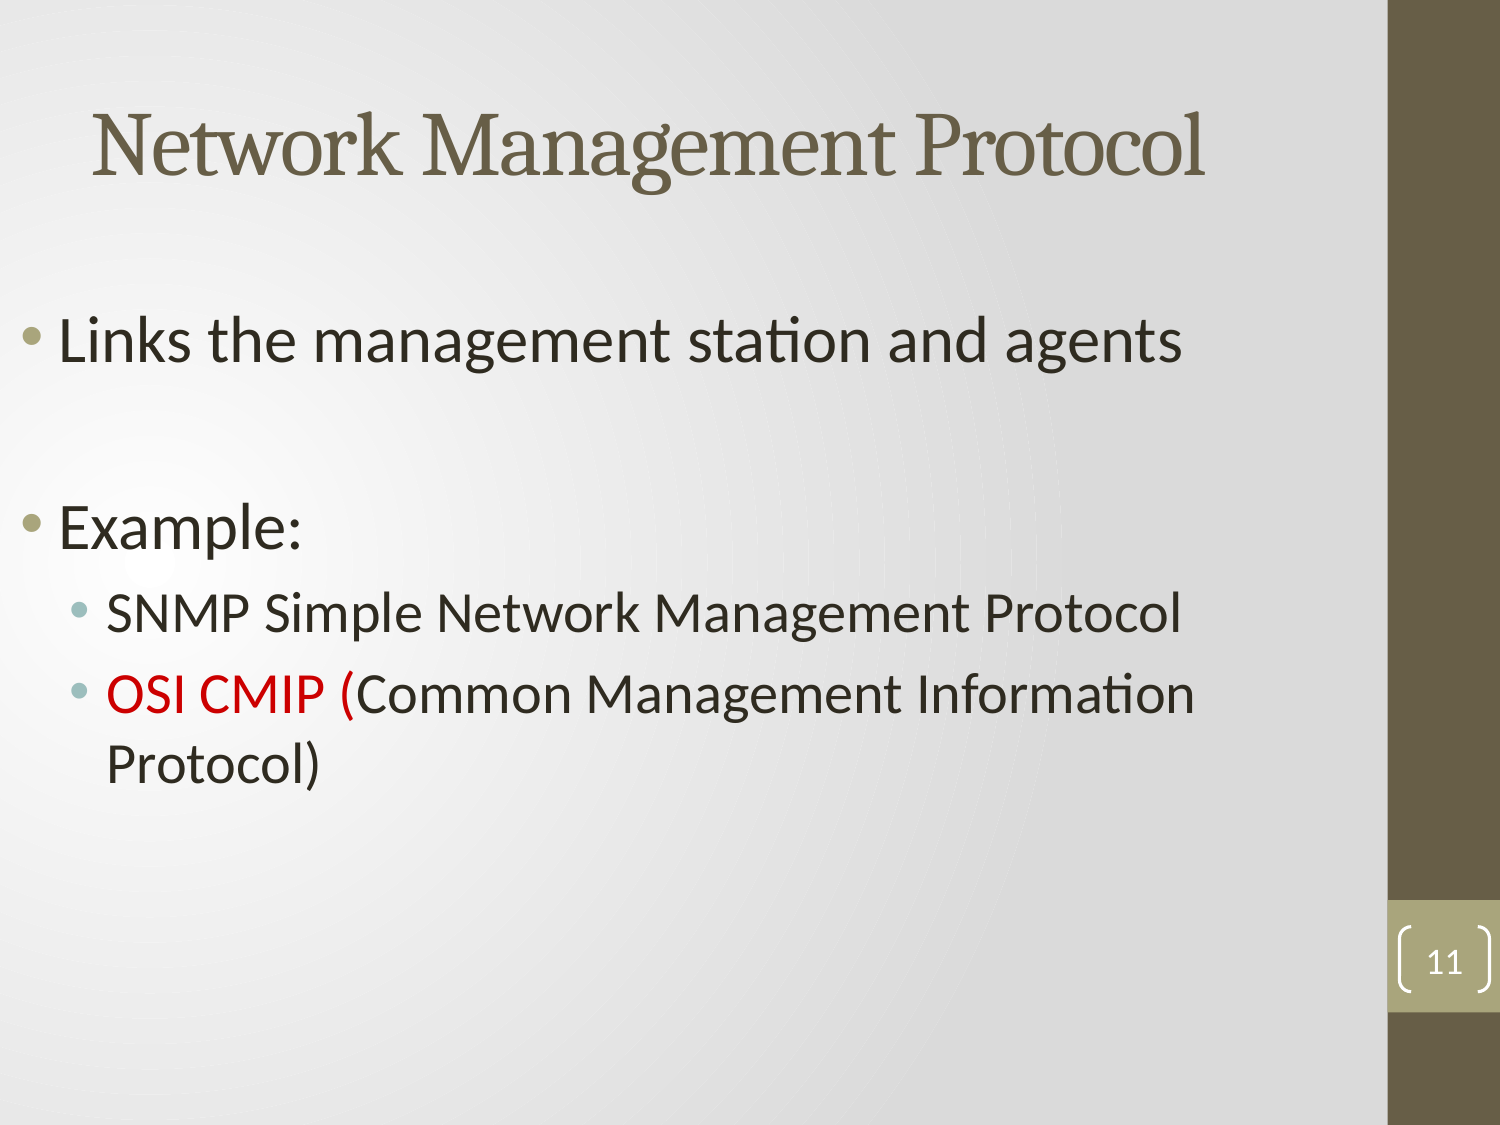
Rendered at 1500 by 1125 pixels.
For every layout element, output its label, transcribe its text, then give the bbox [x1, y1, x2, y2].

list Links the management station and agents Example: SNMP Simple Network Management Protocol OSI CMIP (Common Management Information Protocol) [0, 288, 1412, 1125]
slide_number 11 [1397, 925, 1492, 994]
title Network Management Protocol [75, 45, 1325, 233]
